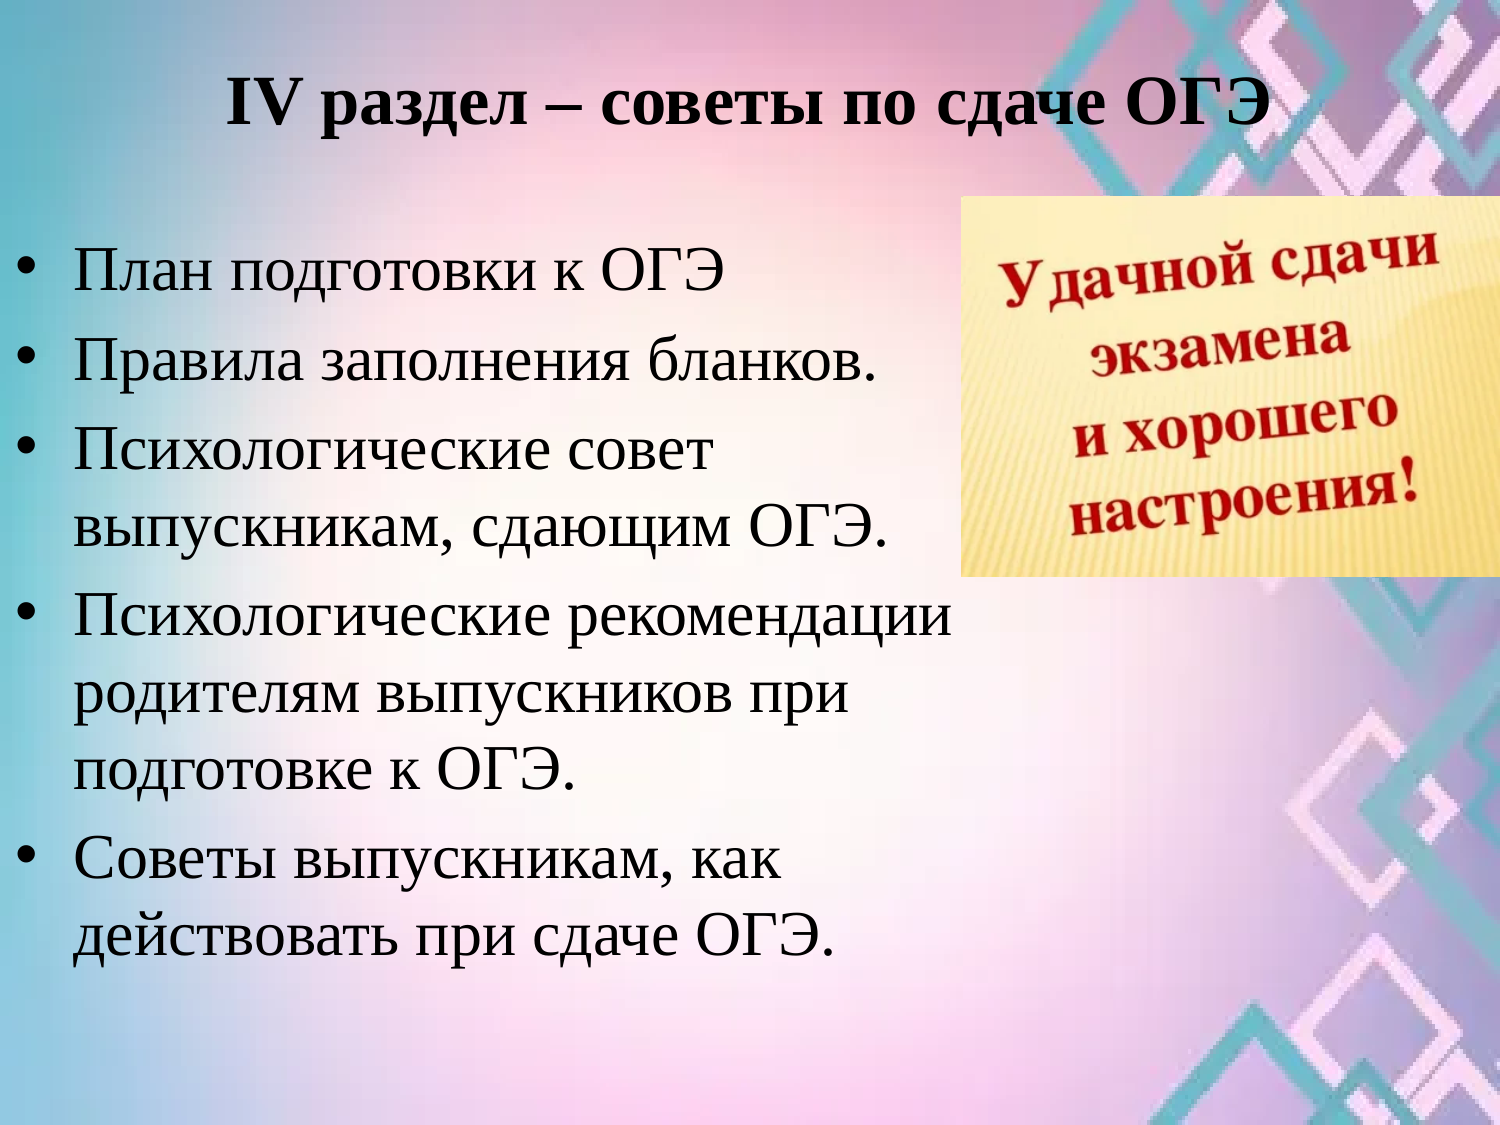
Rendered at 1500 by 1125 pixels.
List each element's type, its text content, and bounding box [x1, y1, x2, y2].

picture [0, 0, 1500, 1125]
title IV раздел – советы по сдаче ОГЭ [75, 45, 1425, 218]
list План подготовки к ОГЭ Правила заполнения бланков. Психологические совет выпускникам, сдающим ОГЭ. Психологические рекомендации родителям выпускников при подготовке к ОГЭ. Советы выпускникам, как действовать при сдаче ОГЭ. [0, 218, 971, 992]
